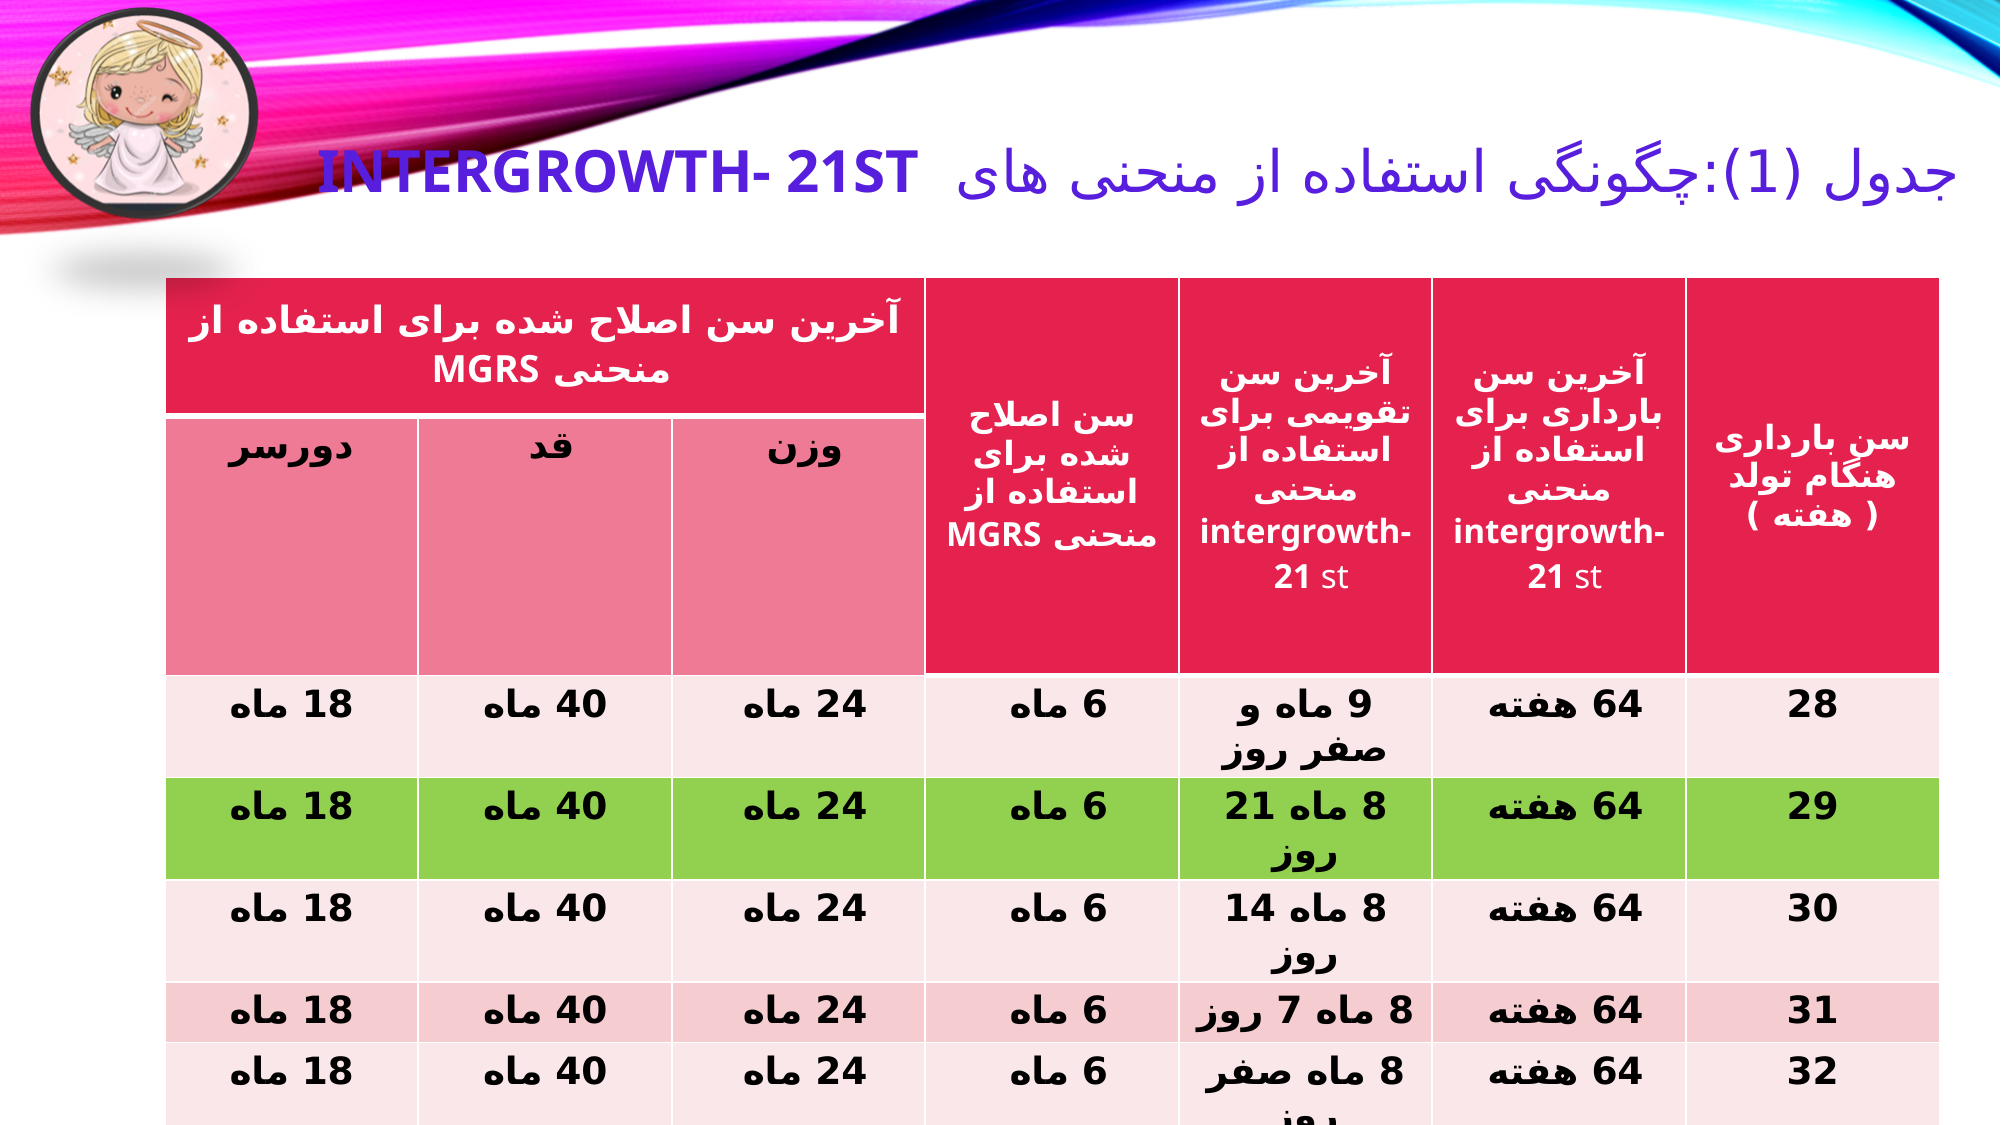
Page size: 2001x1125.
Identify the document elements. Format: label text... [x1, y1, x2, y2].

table_header آخرین سن بارداری برای استفاده از منحنی intergrowth- 21 st [1433, 278, 1685, 673]
table_cell 6 ماه [926, 1043, 1178, 1125]
table_cell 28 [1687, 678, 1939, 777]
table_cell 40 ماه [419, 778, 671, 879]
table_cell 64 هفته [1433, 778, 1685, 879]
table_cell 40 ماه [419, 676, 671, 777]
table_cell 24 ماه [673, 983, 924, 1042]
table_cell 6 ماه [926, 881, 1178, 981]
table_cell قد [419, 419, 671, 675]
table_cell 18 ماه [166, 1043, 417, 1125]
picture [1890, 0, 2000, 75]
table_cell 40 ماه [419, 881, 671, 981]
table_cell 6 ماه [926, 778, 1178, 879]
table_cell 64 هفته [1433, 881, 1685, 981]
picture [1910, 0, 2000, 45]
table_cell 31 [1687, 983, 1939, 1042]
table_cell 24 ماه [673, 778, 924, 879]
table_cell 8 ماه 14 روز [1180, 881, 1431, 981]
table_cell 8 ماه 7 روز [1180, 983, 1431, 1042]
table_cell 40 ماه [419, 983, 671, 1042]
table_cell 6 ماه [926, 678, 1178, 777]
table_cell 18 ماه [166, 676, 417, 777]
table_cell 29 [1687, 778, 1939, 879]
table_cell 6 ماه [926, 983, 1178, 1042]
table_cell 24 ماه [673, 881, 924, 981]
table_cell 8 ماه 21 روز [1180, 778, 1431, 879]
table_header آخرین سن تقویمی برای استفاده از منحنی intergrowth- 21 st [1180, 278, 1431, 673]
table_cell دورسر [166, 419, 417, 675]
table_cell 64 هفته [1433, 983, 1685, 1042]
table_cell وزن [673, 419, 924, 675]
table_header سن بارداری هنگام تولد ( هفته ) [1687, 278, 1939, 673]
table_cell 30 [1687, 881, 1939, 981]
picture [0, 0, 2000, 336]
table_header سن اصلاح شده برای استفاده از منحنی MGRS [926, 278, 1178, 673]
table_cell 24 ماه [673, 676, 924, 777]
table_cell 40 ماه [419, 1043, 671, 1125]
table_cell 9 ماه و صفر روز [1180, 678, 1431, 777]
title جدول (1):چگونگی استفاده از منحنی های intergrowth- 21st [290, 65, 1975, 278]
table_cell 18 ماه [166, 983, 417, 1042]
table_cell 18 ماه [166, 881, 417, 981]
table_cell 18 ماه [166, 778, 417, 879]
table_cell 8 ماه صفر روز [1180, 1043, 1431, 1125]
table_cell 24 ماه [673, 1043, 924, 1125]
table_cell 64 هفته [1433, 1043, 1685, 1125]
table_cell 32 [1687, 1043, 1939, 1125]
table_cell 64 هفته [1433, 678, 1685, 777]
table_header آخرین سن اصلاح شده برای استفاده از منحنی MGRS [166, 278, 924, 413]
